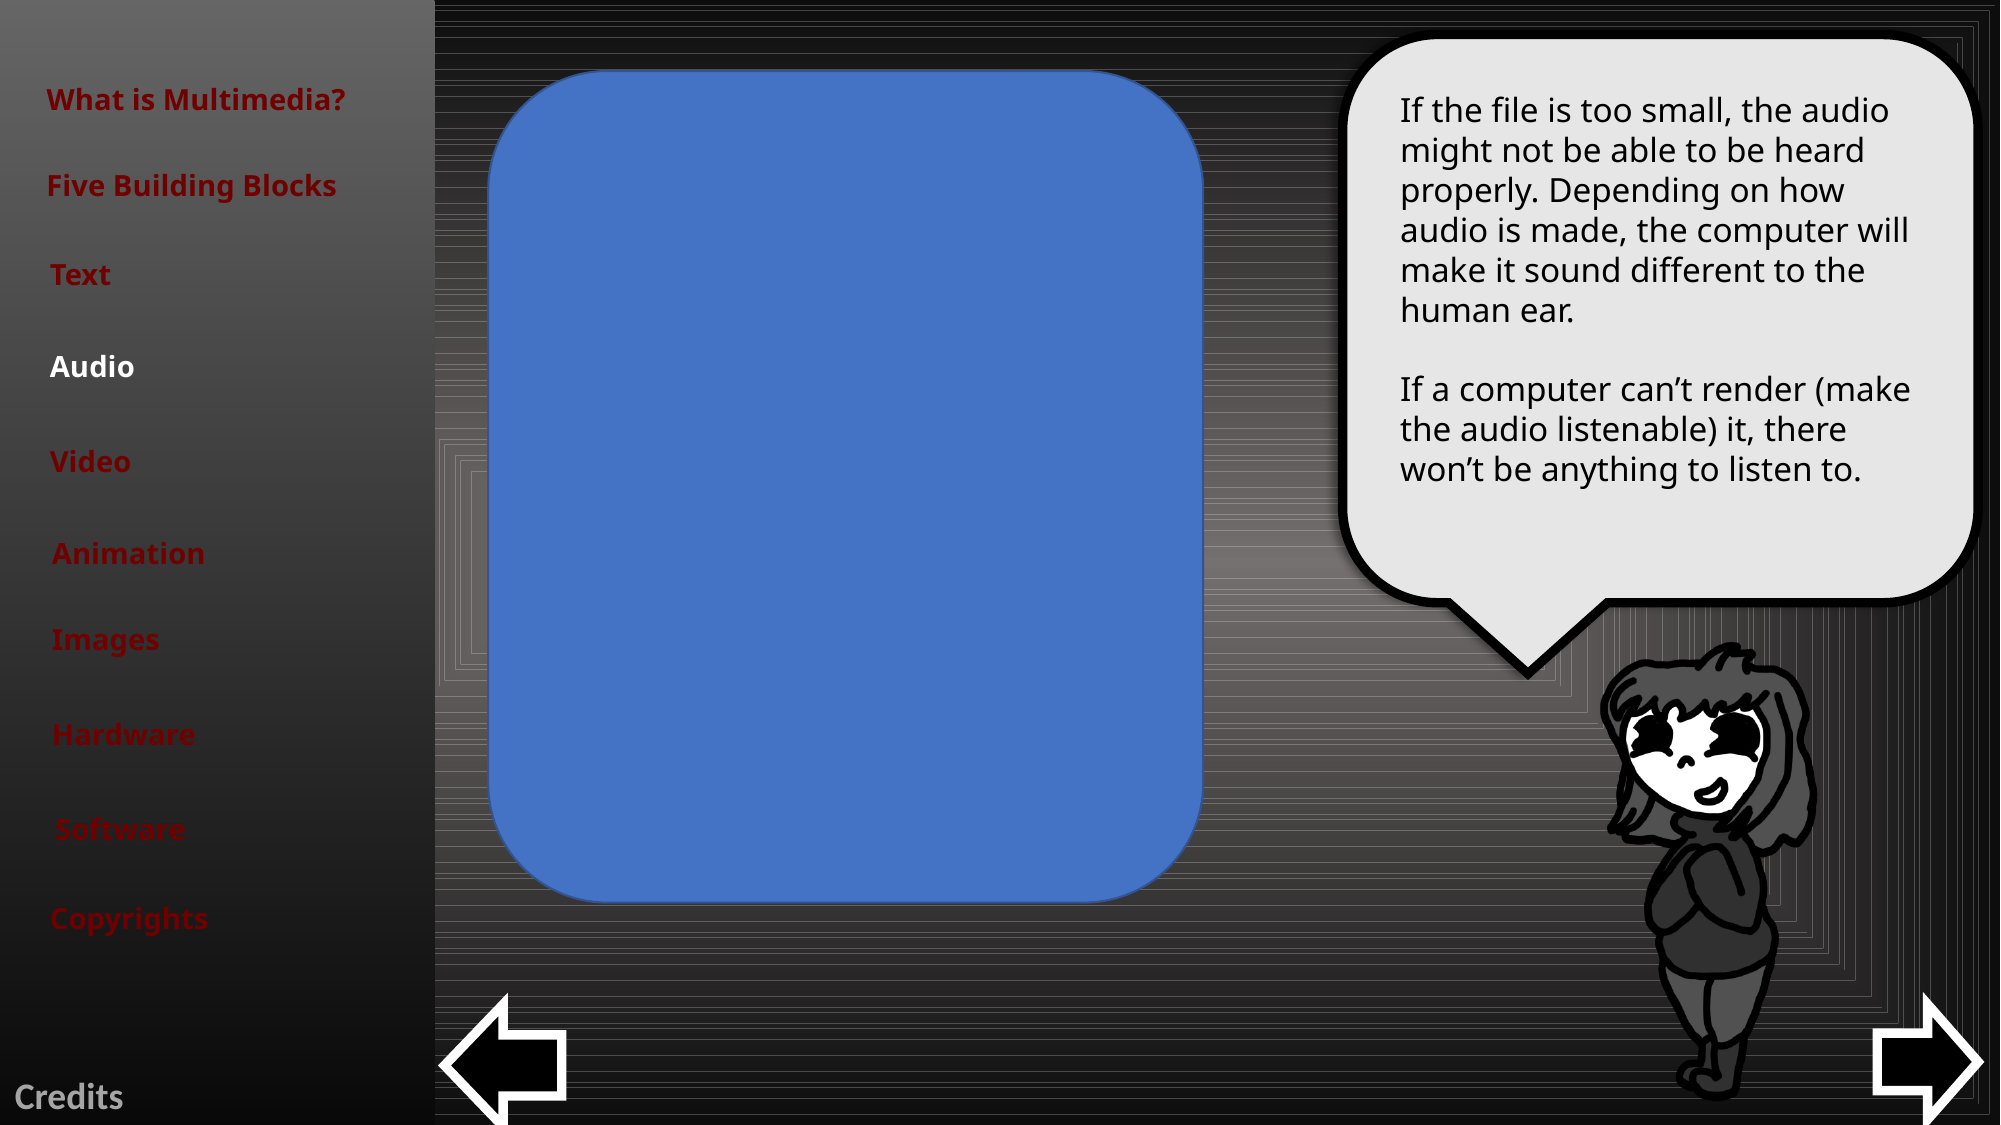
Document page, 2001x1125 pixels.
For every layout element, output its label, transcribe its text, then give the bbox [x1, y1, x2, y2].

text_box Images [37, 614, 362, 664]
text_box Hardware [37, 709, 383, 759]
text_box Five Building Blocks [31, 159, 435, 210]
text_box [487, 69, 1205, 904]
text_box If the file is too small, the audio might not be able to be heard properly. Depending on how audio is made, the computer will make it sound different to the human ear. If a computer can’t render (make the audio listenable) it, there won’t be anything to listen to. [1385, 81, 1955, 576]
text_box Copyrights [34, 892, 381, 943]
text_box Video [34, 436, 368, 486]
text_box [0, 0, 435, 1125]
text_box [1341, 33, 1980, 676]
text_box [1876, 1001, 1980, 1123]
text_box Animation [37, 528, 370, 578]
picture [1579, 624, 1839, 1112]
text_box Audio [34, 340, 359, 391]
text_box What is Multimedia? [31, 74, 457, 124]
text_box [443, 1001, 563, 1125]
text_box Software [40, 803, 381, 854]
text_box Text [34, 249, 368, 299]
text_box Credits [0, 1064, 265, 1125]
